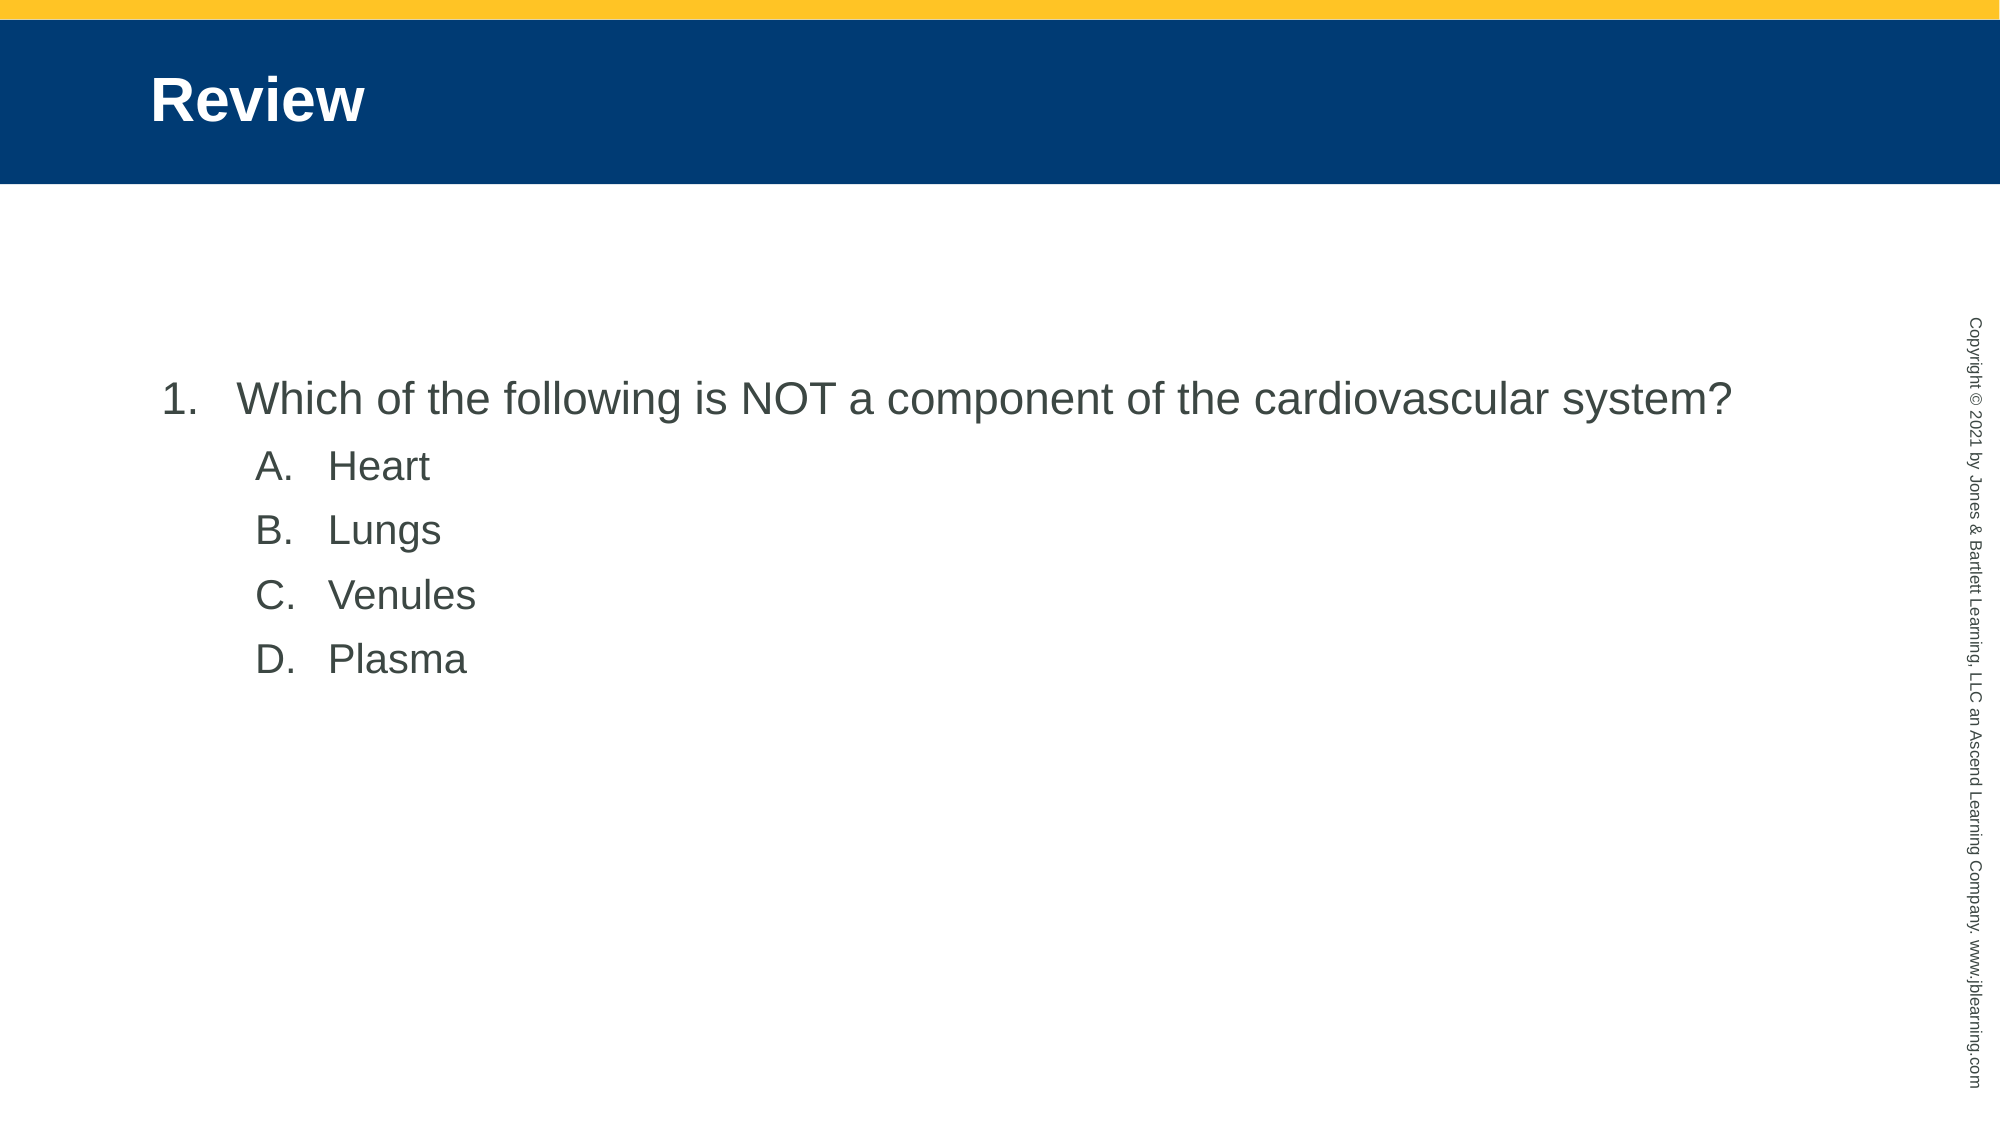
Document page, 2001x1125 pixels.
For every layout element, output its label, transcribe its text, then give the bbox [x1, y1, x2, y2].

title Review [0, 19, 2000, 185]
list Which of the following is NOT a component of the cardiovascular system? Heart Lungs Venules Plasma [146, 361, 1859, 1016]
